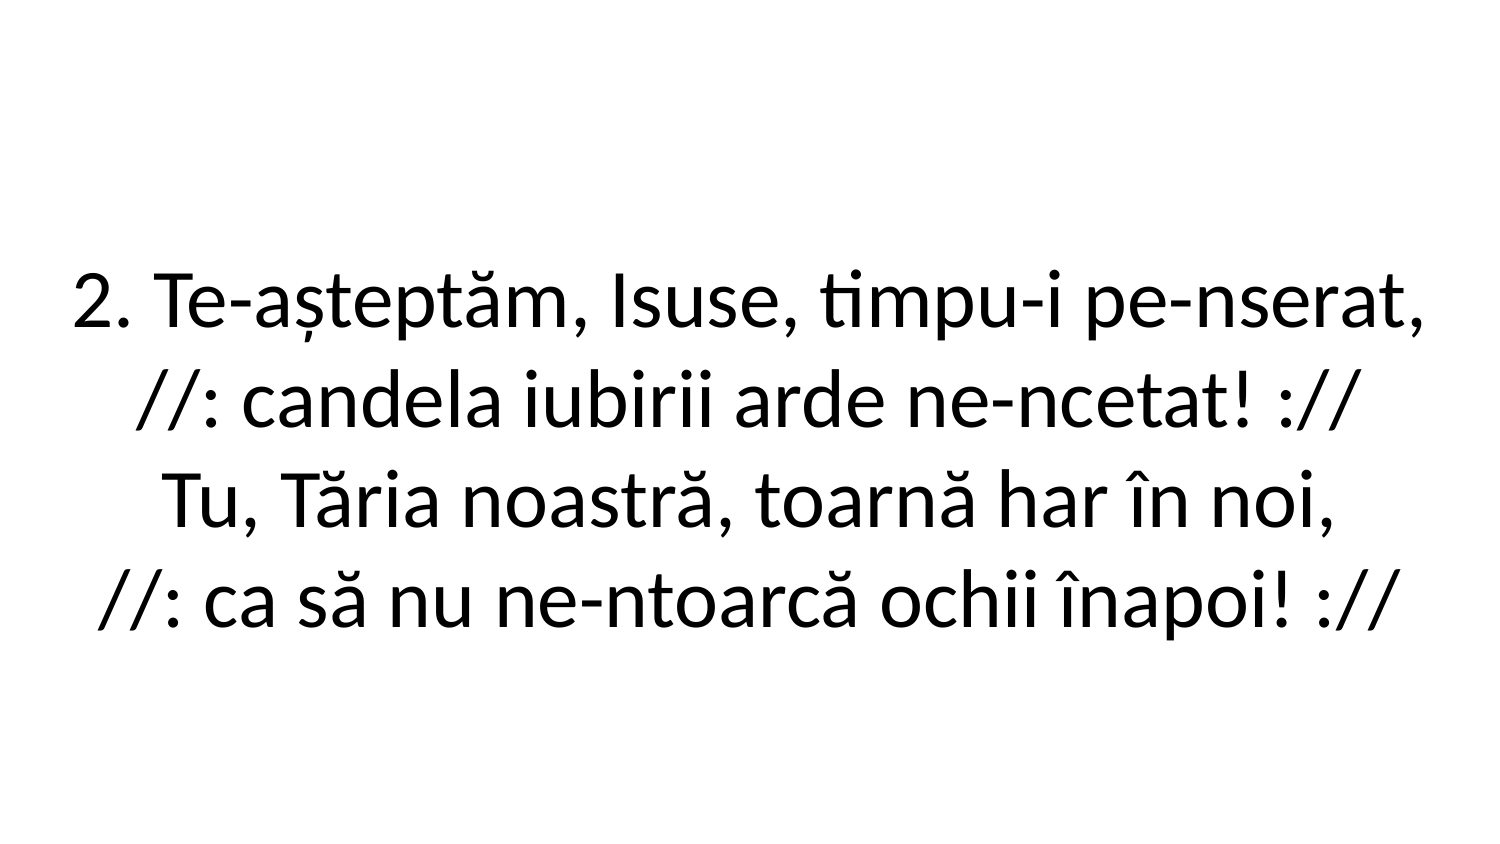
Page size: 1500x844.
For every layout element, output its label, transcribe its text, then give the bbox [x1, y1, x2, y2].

text_box 2. Te-așteptăm, Isuse, timpu-i pe-nserat, //: candela iubirii arde ne-ncetat! :// Tu, Tăria noastră, toarnă har în noi, //: ca să nu ne-ntoarcă ochii înapoi! :// [56, 192, 1443, 652]
